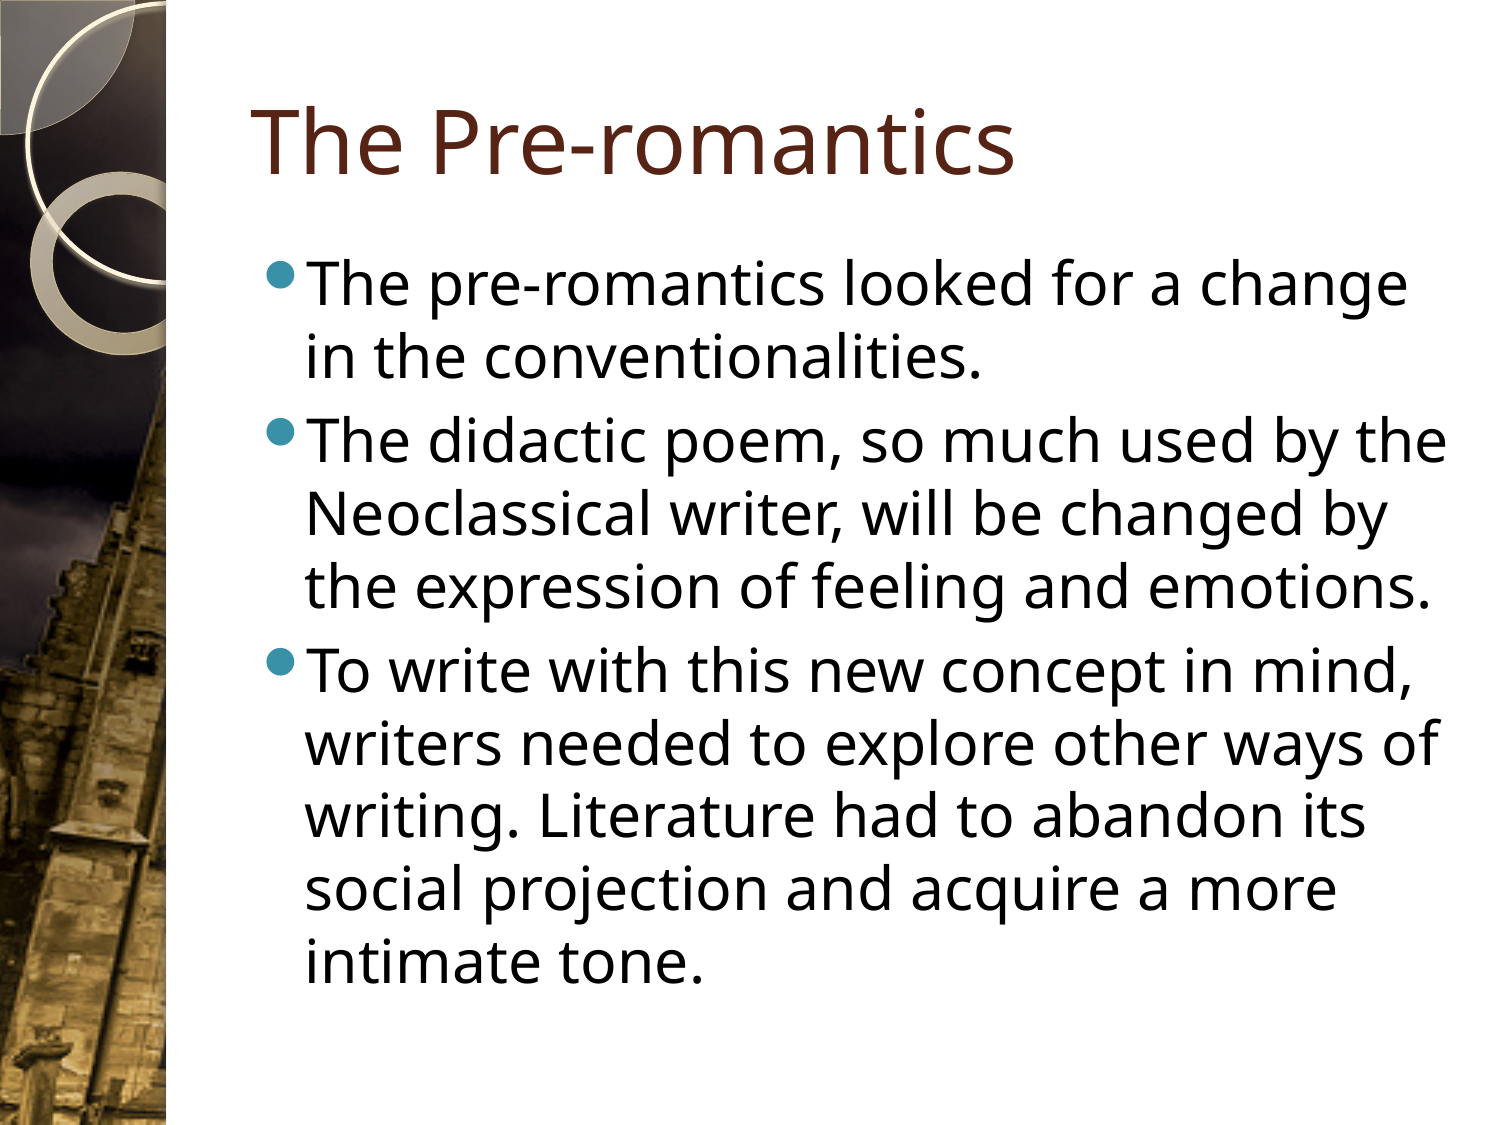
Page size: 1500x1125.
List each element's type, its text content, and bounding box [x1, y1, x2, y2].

picture [32, 13, 160, 207]
picture [0, 134, 166, 1125]
picture [53, 241, 160, 332]
picture [136, 0, 164, 4]
list The pre-romantics looked for a change in the conventionalities. The didactic poem, so much used by the Neoclassical writer, will be changed by the expression of feeling and emotions. To write with this new concept in mind, writers needed to explore other ways of writing. Literature had to abandon its social projection and acquire a more intimate tone. [235, 237, 1466, 1025]
picture [62, 195, 160, 280]
title The Pre-romantics [235, 45, 1466, 233]
